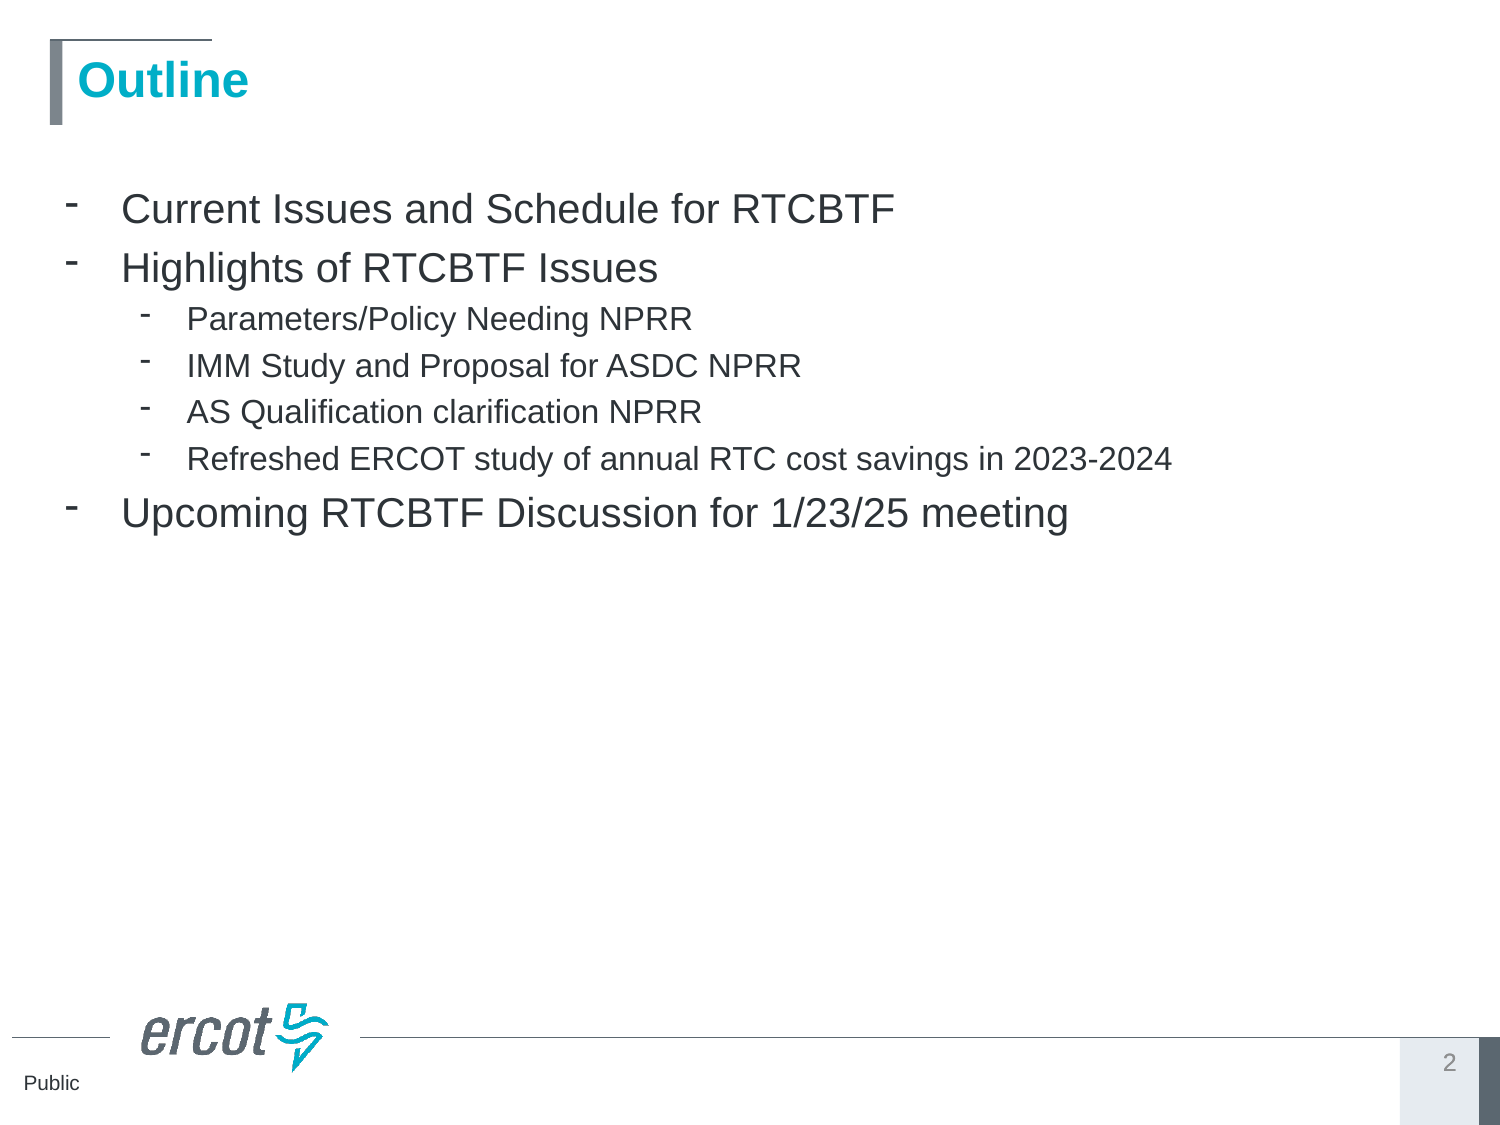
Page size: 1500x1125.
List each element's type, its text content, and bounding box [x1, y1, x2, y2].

slide_number 2 [1400, 1037, 1500, 1087]
title Outline [62, 39, 1450, 134]
picture [137, 999, 332, 1075]
list Current Issues and Schedule for RTCBTF Highlights of RTCBTF Issues Parameters/Policy Needing NPRR IMM Study and Proposal for ASDC NPRR AS Qualification clarification NPRR Refreshed ERCOT study of annual RTC cost savings in 2023-2024 Upcoming RTCBTF Discussion for 1/23/25 meeting [50, 174, 1450, 972]
